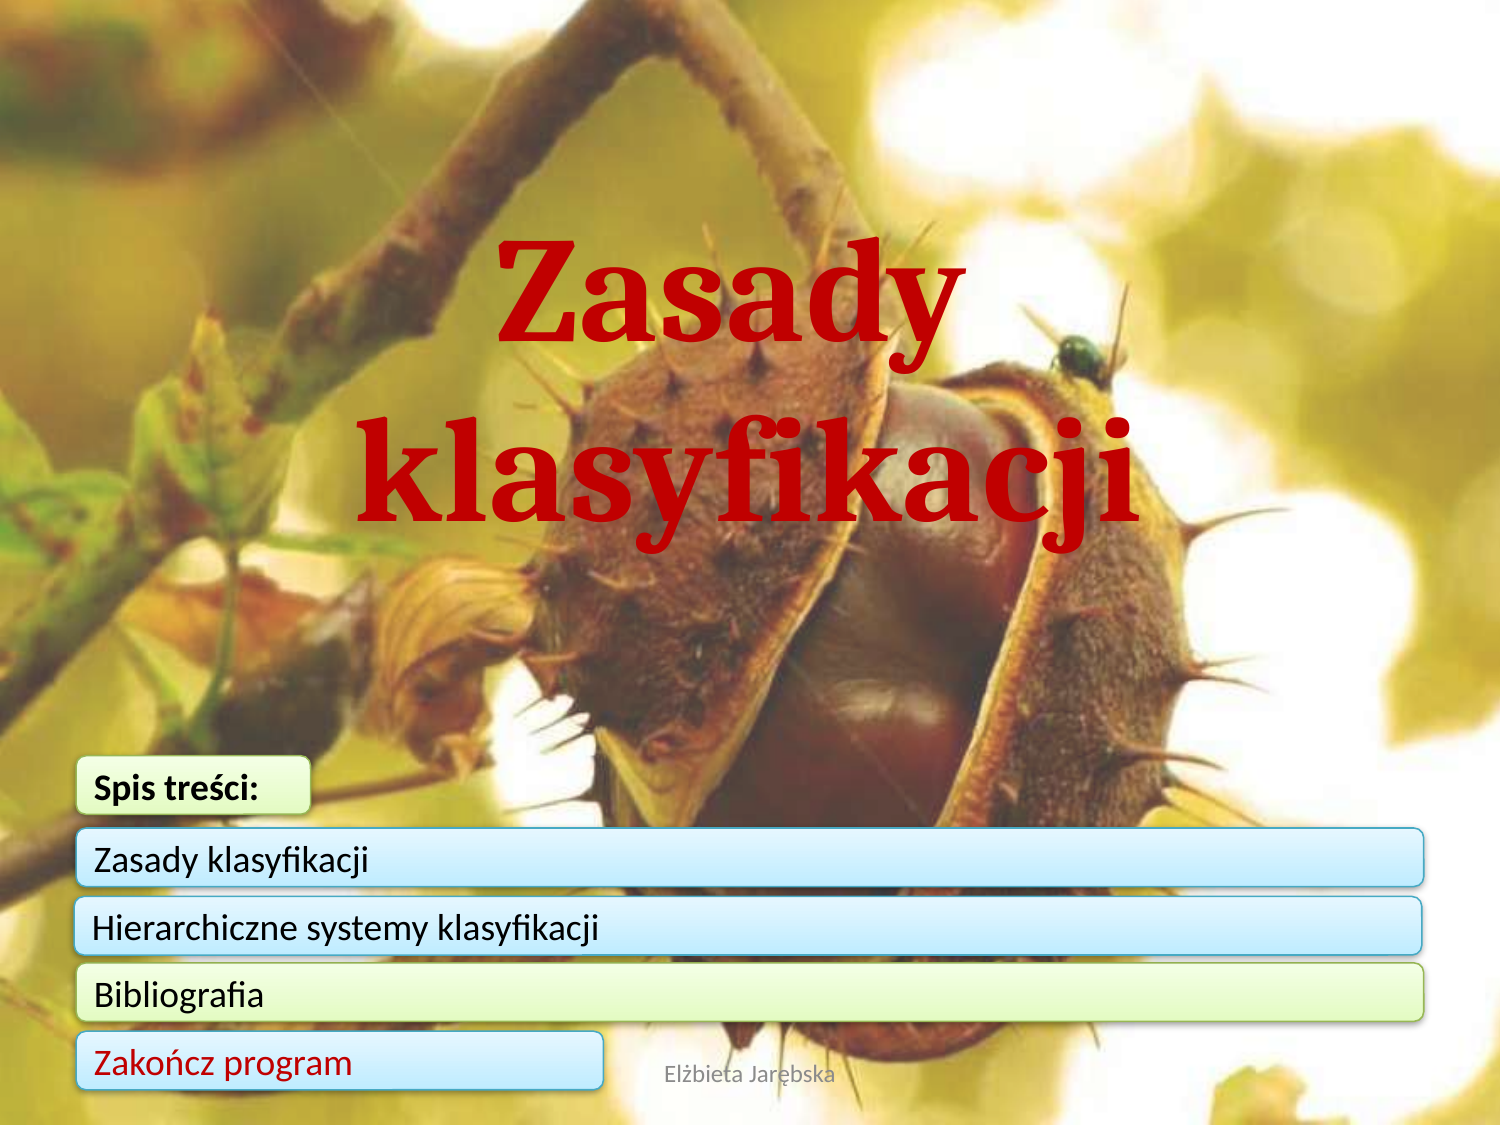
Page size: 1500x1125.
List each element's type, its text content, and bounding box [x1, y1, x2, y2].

text_box Bibliografia [75, 962, 1425, 1023]
text_box Zakończ program [75, 1030, 605, 1091]
text_box Zasady klasyfikacji [337, 184, 1160, 560]
text_box Spis treści: [75, 754, 312, 816]
text_box Zasady klasyfikacji [75, 827, 1425, 888]
text_box Hierarchiczne systemy klasyfikacji [73, 895, 1423, 956]
footer Elżbieta Jarębska [512, 1042, 988, 1103]
